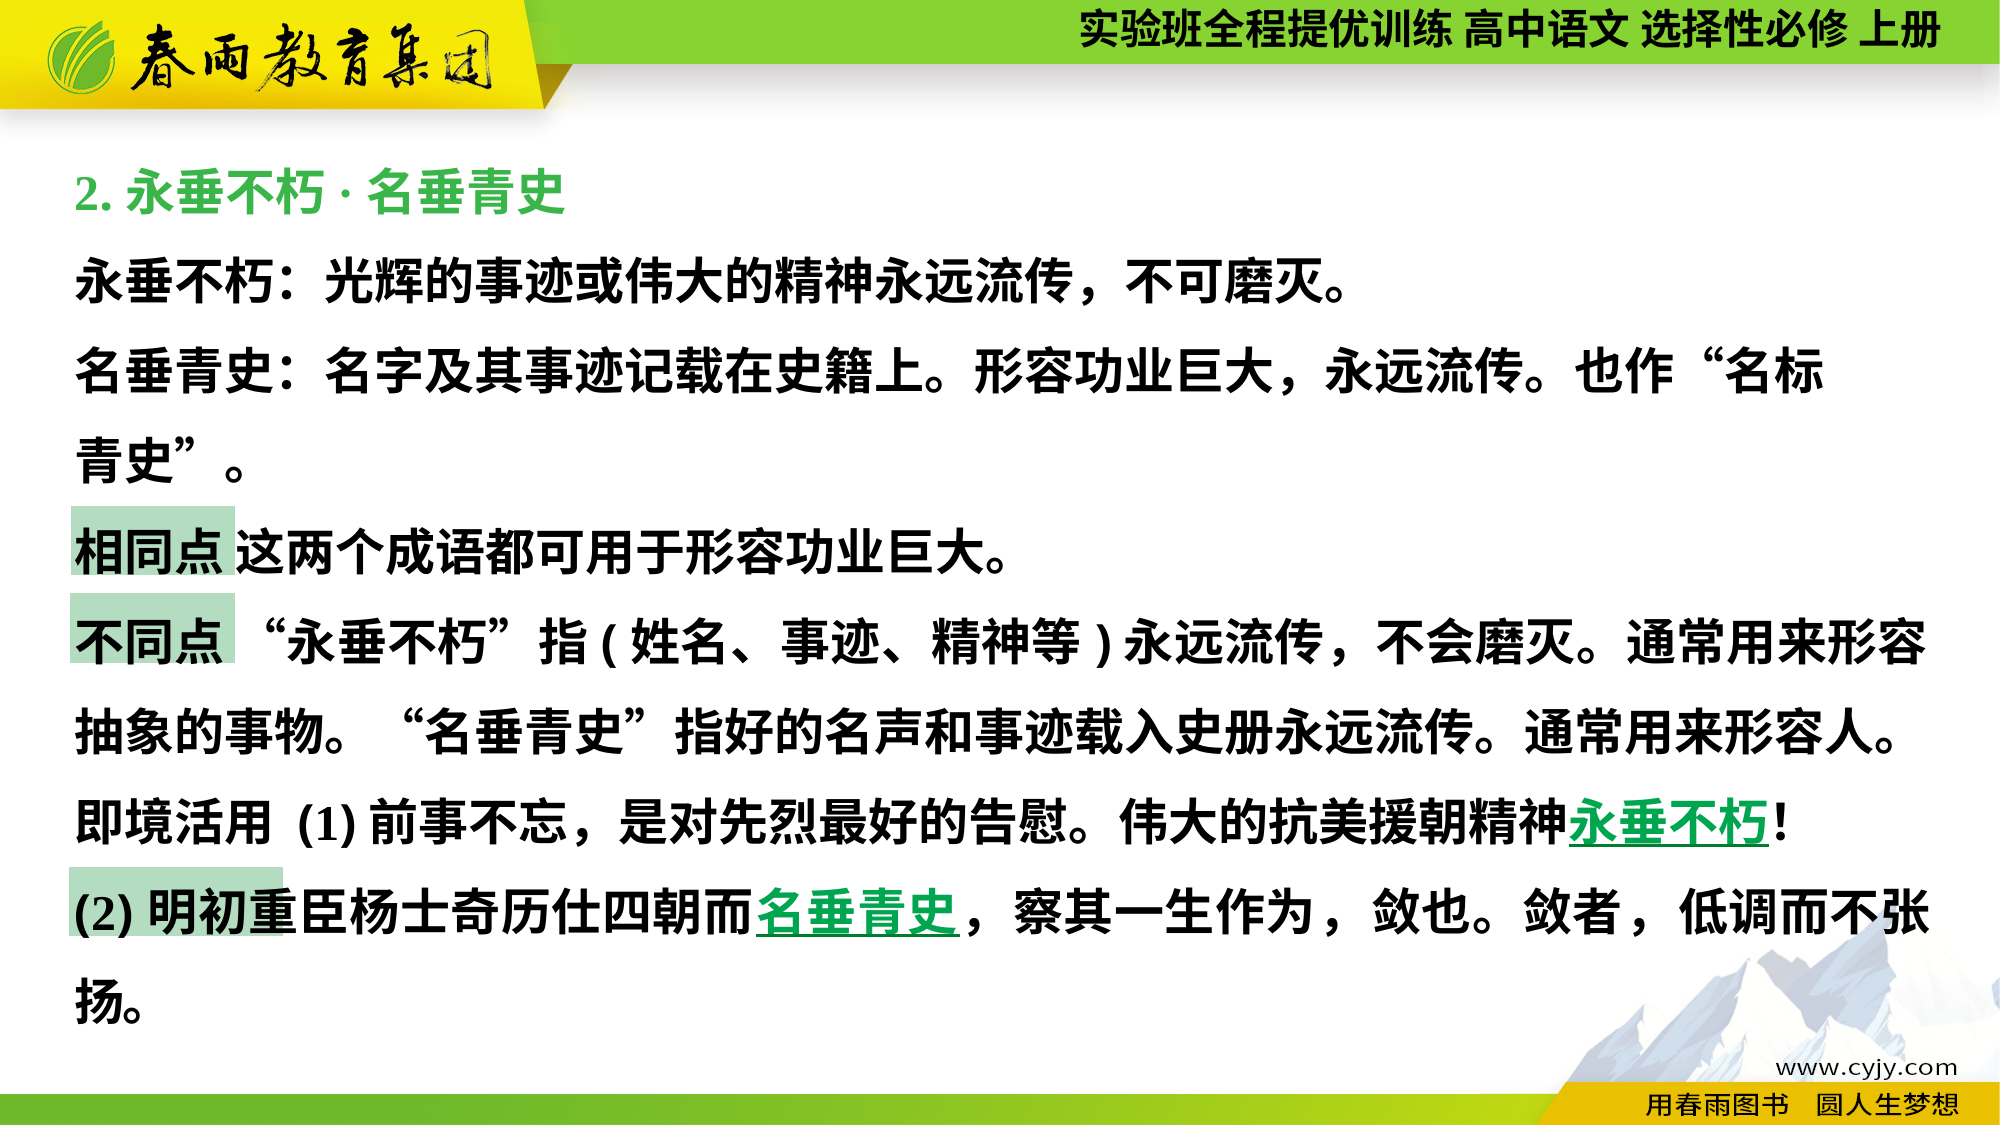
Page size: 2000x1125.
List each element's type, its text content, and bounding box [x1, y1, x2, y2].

list 2.永垂不朽·名垂青史 永垂不朽：光辉的事迹或伟大的精神永远流传，不可磨灭。 名垂青史：名字及其事迹记载在史籍上。形容功业巨大，永远流传。也作“名标 青史”。 相同点 这两个成语都可用于形容功业巨大。 不同点 “永垂不朽”指(姓名、事迹、精神等)永远流传，不会磨灭。通常用来形容抽象的事物。“名垂青史”指好的名声和事迹载入史册永远流传。通常用来形容人。 即境活用 (1)前事不忘，是对先烈最好的告慰。伟大的抗美援朝精神永垂不朽！ (2)明初重臣杨士奇历仕四朝而名垂青史，察其一生作为，敛也。敛者，低调而不张扬。 [59, 122, 1944, 1047]
picture [0, 0, 2000, 1125]
